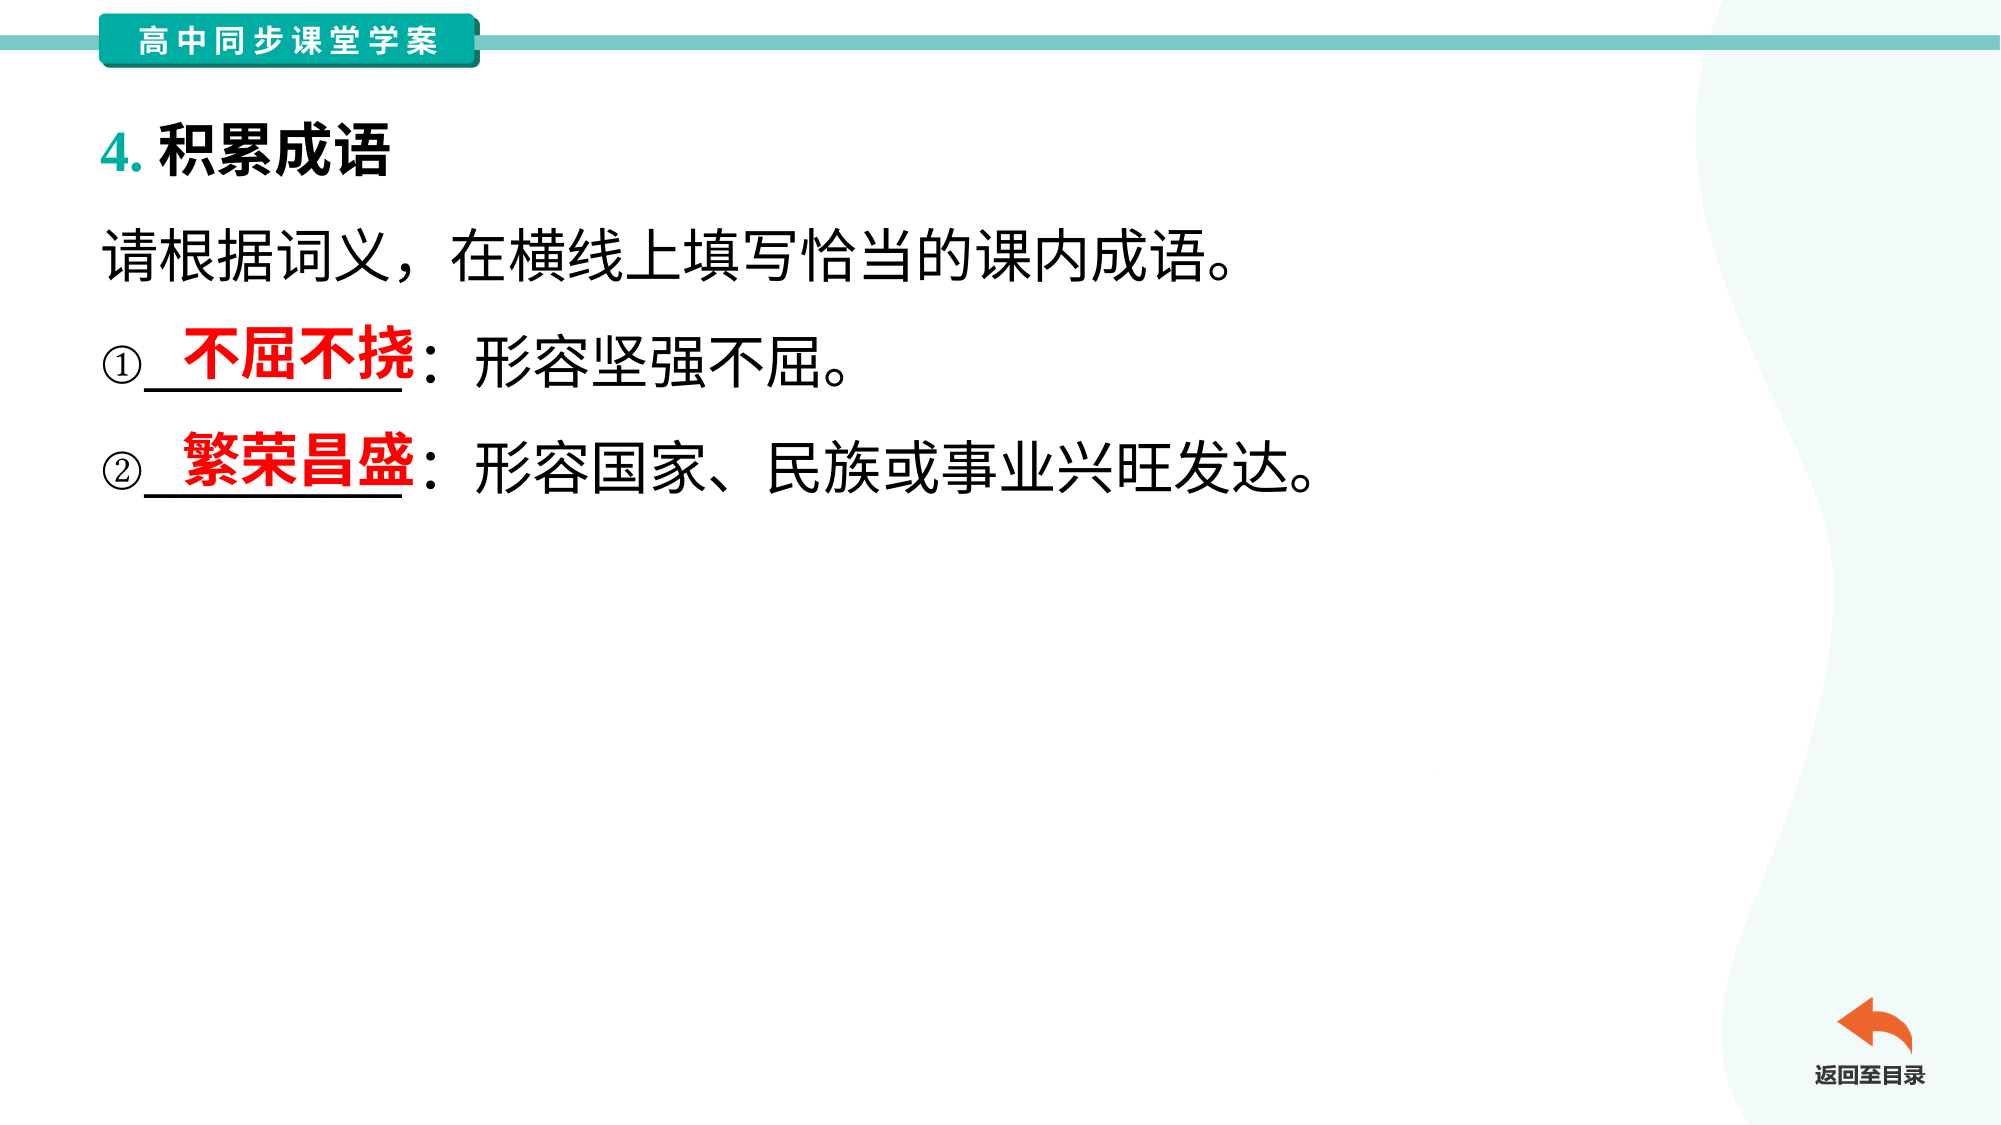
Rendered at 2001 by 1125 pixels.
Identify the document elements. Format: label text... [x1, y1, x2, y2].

text_box 不屈不挠 [160, 284, 438, 387]
text_box 4.积累成语 请根据词义，在横线上填写恰当的课内成语。 ①__________：形容坚强不屈。 ②__________：形容国家、民族或事业兴旺发达。 [100, 76, 1899, 502]
picture [0, 0, 2000, 1125]
text_box 繁荣昌盛 [160, 390, 438, 493]
